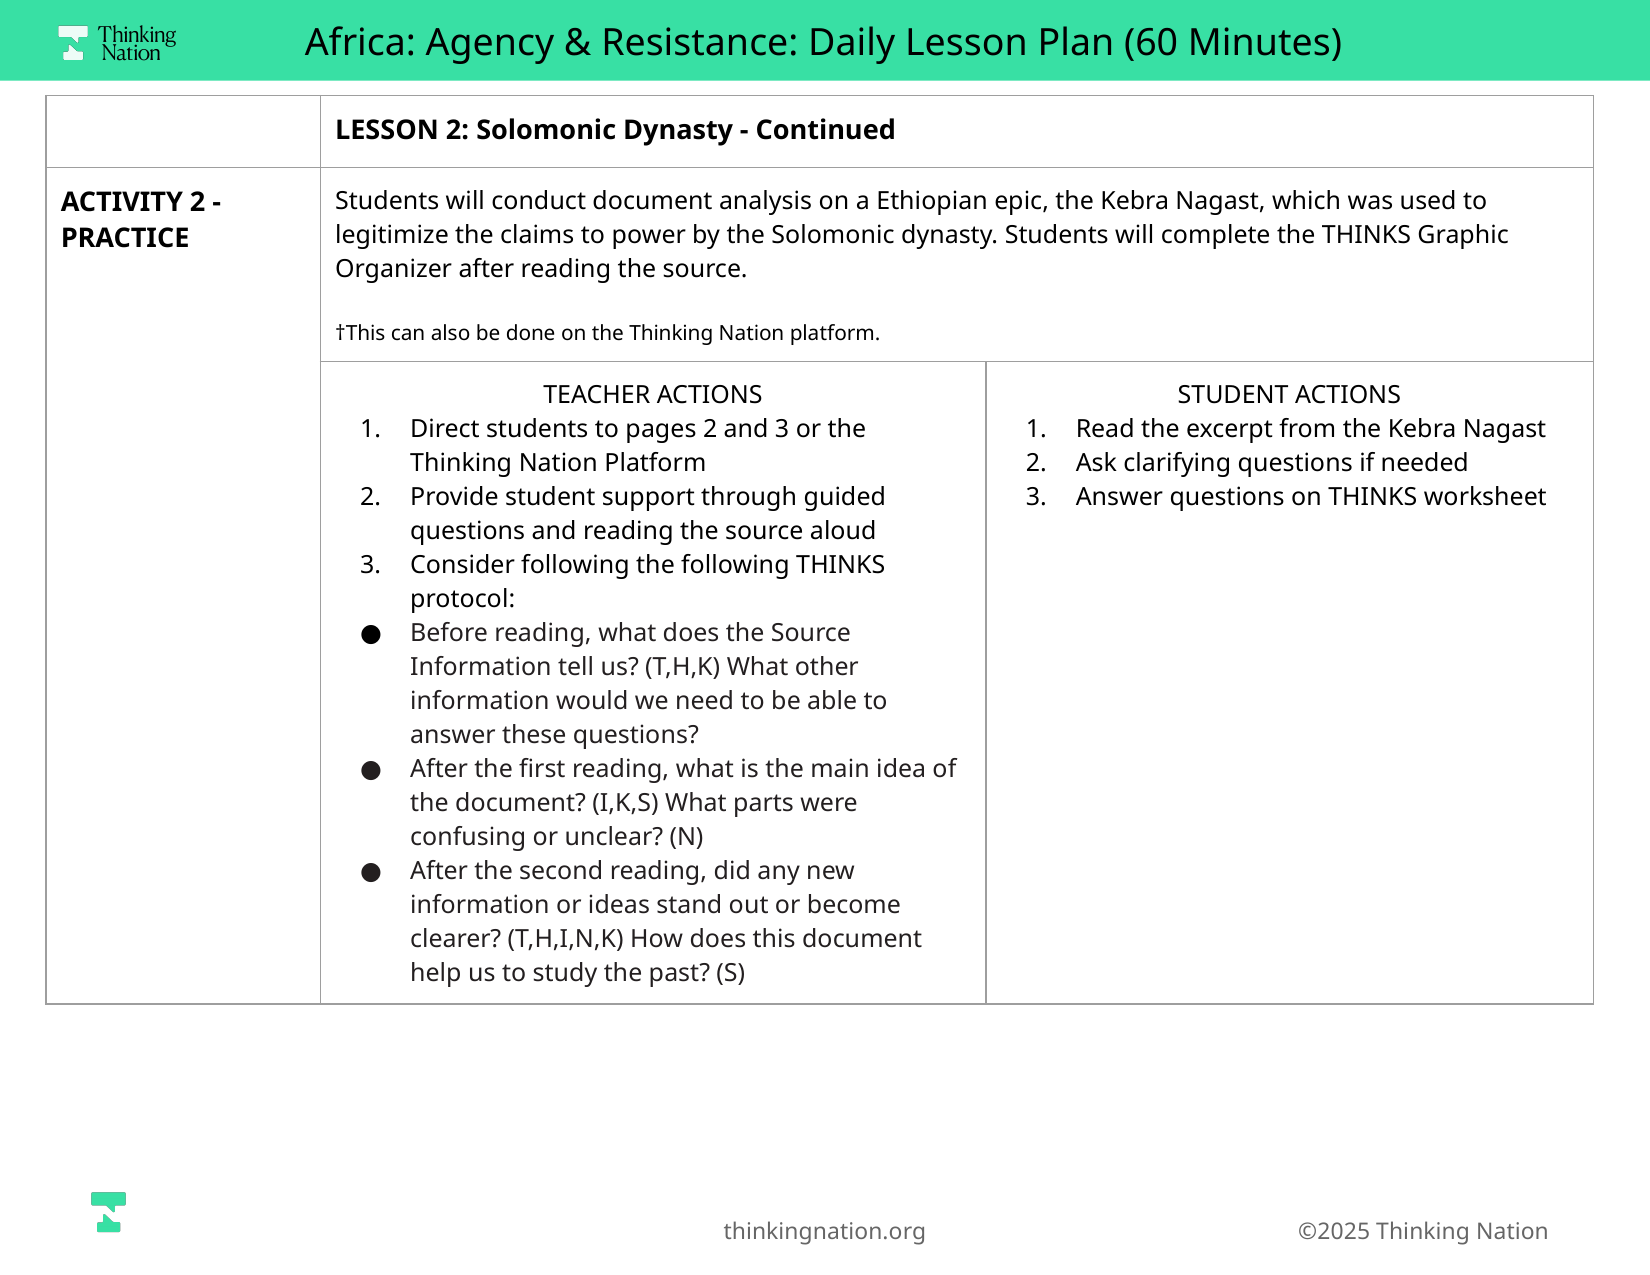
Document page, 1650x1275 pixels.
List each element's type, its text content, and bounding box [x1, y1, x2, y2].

text_box ©2025 Thinking Nation [1174, 1200, 1566, 1240]
text_box thinkingnation.org [629, 1200, 1021, 1240]
table_header LESSON 2: Solomonic Dynasty - Continued [321, 96, 1593, 167]
text_box Africa: Agency & Resistance: Daily Lesson Plan (60 Minutes) [0, 0, 1650, 81]
table_cell Students will conduct document analysis on a Ethiopian epic, the Kebra Nagast, which was used to legitimize the claims to power by the Solomonic dynasty. Students will complete the THINKS Graphic Organizer after reading the source. †This can also be done on the Thinking Nation platform. [321, 168, 1593, 361]
table_header [47, 96, 320, 167]
picture [45, 14, 180, 85]
table_cell ACTIVITY 2 - PRACTICE [47, 168, 320, 1003]
picture [80, 1184, 136, 1240]
table_cell STUDENT ACTIONS Read the excerpt from the Kebra Nagast Ask clarifying questions if needed Answer questions on THINKS worksheet [987, 362, 1593, 1003]
table_cell TEACHER ACTIONS Direct students to pages 2 and 3 or the Thinking Nation Platform Provide student support through guided questions and reading the source aloud Consider following the following THINKS protocol: Before reading, what does the Source Information tell us? (T,H,K) What other information would we need to be able to answer these questions? After the first reading, what is the main idea of the document? (I,K,S) What parts were confusing or unclear? (N) After the second reading, did any new information or ideas stand out or become clearer? (T,H,I,N,K) How does this document help us to study the past? (S) [321, 362, 985, 1003]
